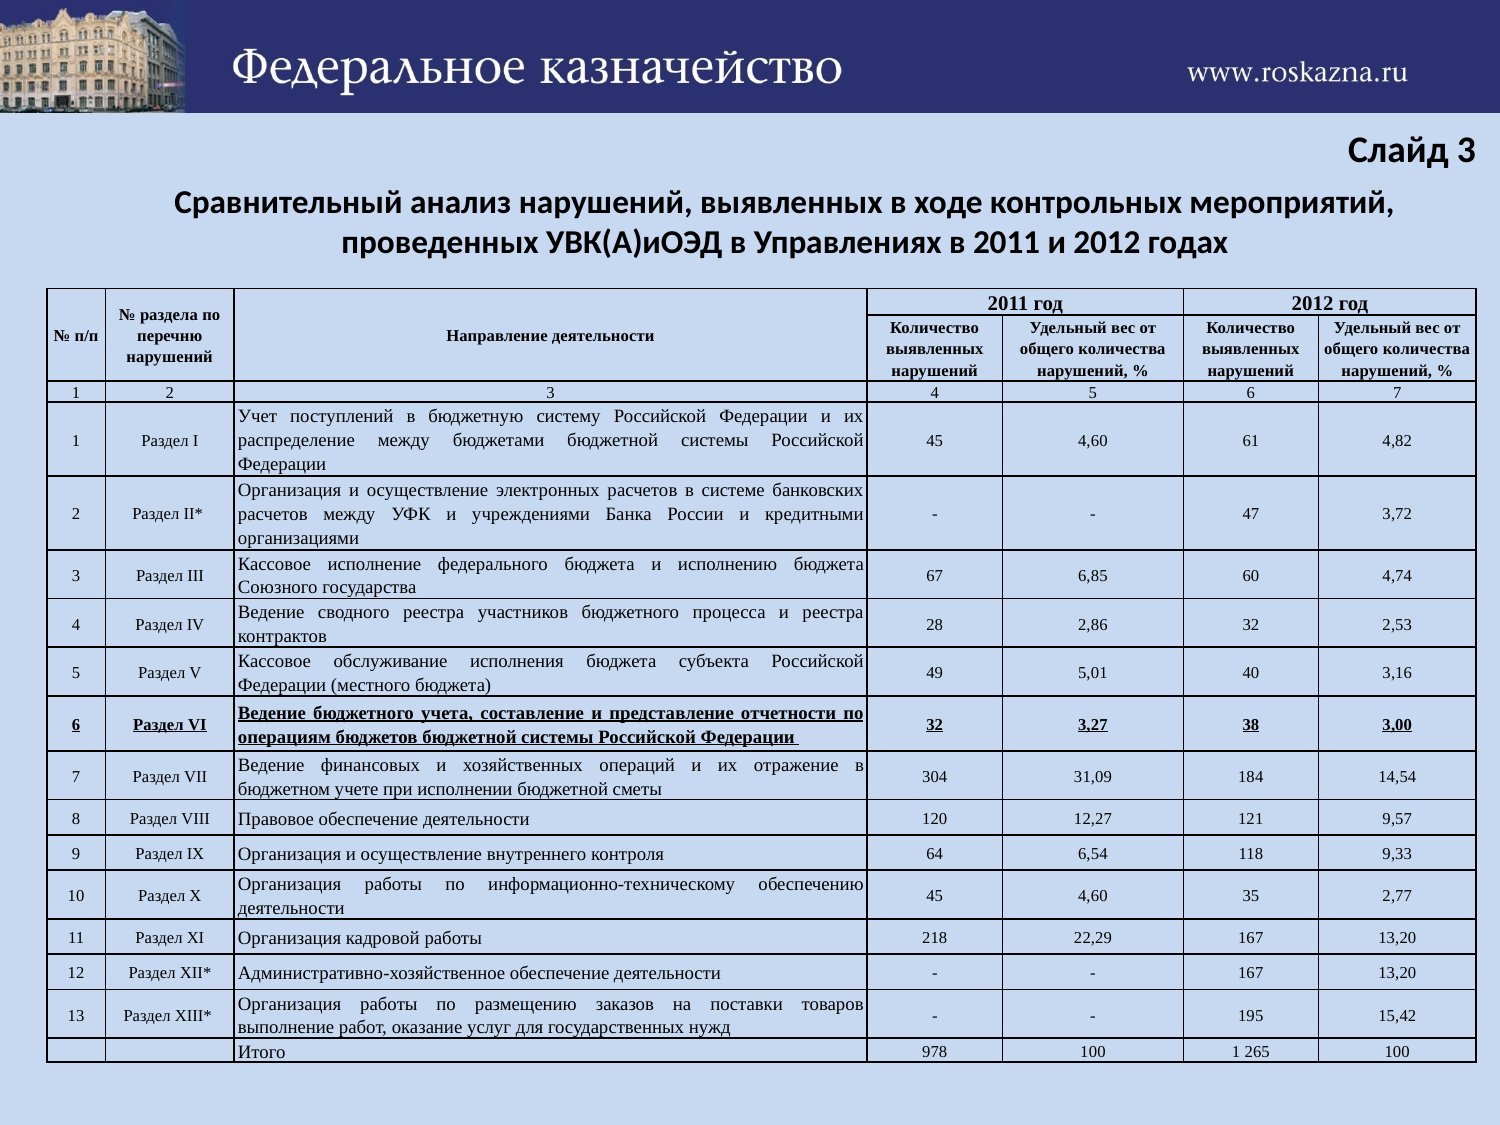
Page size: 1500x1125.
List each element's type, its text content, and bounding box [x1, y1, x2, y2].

table_cell 304 [868, 752, 1002, 799]
table_cell 218 [868, 920, 1002, 953]
table_cell Удельный вес от общего количества нарушений, % [1003, 316, 1183, 380]
table_cell 3,00 [1319, 697, 1475, 750]
table_cell 45 [868, 403, 1002, 475]
table_cell 5 [48, 648, 105, 695]
table_cell 120 [868, 800, 1002, 834]
table_cell Учет поступлений в бюджетную систему Российской Федерации и их распределение между бюджетами бюджетной системы Российской Федерации [235, 403, 866, 475]
table_cell 5,01 [1003, 648, 1183, 695]
table_cell - [1003, 477, 1183, 549]
text_box Слайд 3 [1324, 120, 1500, 177]
table_cell 13,20 [1319, 955, 1475, 989]
table_cell 22,29 [1003, 920, 1183, 953]
table_cell 35 [1184, 871, 1318, 918]
table_cell 12 [48, 955, 105, 989]
table_cell 1 [48, 403, 105, 475]
table_cell Раздел X [106, 871, 233, 918]
table_cell [106, 1039, 233, 1061]
table_cell 3,72 [1319, 477, 1475, 549]
table_cell 31,09 [1003, 752, 1183, 799]
table_cell 4,74 [1319, 551, 1475, 598]
table_cell 9,57 [1319, 800, 1475, 834]
table_cell 8 [48, 800, 105, 834]
table_cell 32 [868, 697, 1002, 750]
table_cell 47 [1184, 477, 1318, 549]
table_cell 60 [1184, 551, 1318, 598]
table_cell 7 [1319, 382, 1475, 401]
table_cell 184 [1184, 752, 1318, 799]
table_cell 3,16 [1319, 648, 1475, 695]
table_header № п/п [48, 289, 105, 380]
table_cell - [1003, 990, 1183, 1037]
table_cell 64 [868, 836, 1002, 869]
table_cell 2,86 [1003, 599, 1183, 646]
table_header Направление деятельности [235, 289, 866, 380]
table_header 2011 год [868, 289, 1183, 314]
table_cell 11 [48, 920, 105, 953]
table_cell 3 [48, 551, 105, 598]
table_cell 45 [868, 871, 1002, 918]
table_cell 4 [868, 382, 1002, 401]
table_cell 2,77 [1319, 871, 1475, 918]
table_cell 4,60 [1003, 871, 1183, 918]
table_cell 32 [1184, 599, 1318, 646]
table_cell 13 [48, 990, 105, 1037]
table_cell 167 [1184, 920, 1318, 953]
table_cell Правовое обеспечение деятельности [235, 800, 866, 834]
table_cell 12,27 [1003, 800, 1183, 834]
table_cell Раздел III [106, 551, 233, 598]
table_cell 3 [235, 382, 866, 401]
table_cell 100 [1319, 1039, 1475, 1061]
table_cell 40 [1184, 648, 1318, 695]
table_cell 67 [868, 551, 1002, 598]
table_cell Организация и осуществление электронных расчетов в системе банковских расчетов между УФК и учреждениями Банка России и кредитными организациями [235, 477, 866, 549]
table_header 2012 год [1184, 289, 1475, 314]
table_cell Удельный вес от общего количества нарушений, % [1319, 316, 1475, 380]
picture [0, 0, 1500, 113]
title Сравнительный анализ нарушений, выявленных в ходе контрольных мероприятий, проведенных УВК(А)иОЭД в Управлениях в 2011 и 2012 годах [70, 199, 1500, 282]
table_cell 121 [1184, 800, 1318, 834]
table_cell Итого [235, 1039, 866, 1061]
table_cell 13,20 [1319, 920, 1475, 953]
table_cell 4,82 [1319, 403, 1475, 475]
table_cell 2 [106, 382, 233, 401]
table_cell Раздел II* [106, 477, 233, 549]
table_cell Раздел VII [106, 752, 233, 799]
table_cell - [868, 955, 1002, 989]
table_cell 6 [48, 697, 105, 750]
table_cell Раздел VI [106, 697, 233, 750]
table_cell Организация работы по размещению заказов на поставки товаров выполнение работ, оказание услуг для государственных нужд [235, 990, 866, 1037]
table_cell Количество выявленных нарушений [1184, 316, 1318, 380]
table_cell 1 265 [1184, 1039, 1318, 1061]
table_cell Раздел XIII* [106, 990, 233, 1037]
table_cell Ведение сводного реестра участников бюджетного процесса и реестра контрактов [235, 599, 866, 646]
table_cell Раздел I [106, 403, 233, 475]
table_cell 6 [1184, 382, 1318, 401]
table_cell 4,60 [1003, 403, 1183, 475]
table_cell 38 [1184, 697, 1318, 750]
table_header № раздела по перечню нарушений [106, 289, 233, 380]
table_cell 28 [868, 599, 1002, 646]
table_cell 5 [1003, 382, 1183, 401]
table_cell 2,53 [1319, 599, 1475, 646]
table_cell Административно-хозяйственное обеспечение деятельности [235, 955, 866, 989]
table_cell Раздел V [106, 648, 233, 695]
table_cell 10 [48, 871, 105, 918]
table_cell Количество выявленных нарушений [868, 316, 1002, 380]
table_cell Кассовое исполнение федерального бюджета и исполнению бюджета Союзного государства [235, 551, 866, 598]
table_cell Раздел IX [106, 836, 233, 869]
table_cell 6,54 [1003, 836, 1183, 869]
table_cell 3,27 [1003, 697, 1183, 750]
table_cell Ведение бюджетного учета, составление и представление отчетности по операциям бюджетов бюджетной системы Российской Федерации [235, 697, 866, 750]
table_cell Раздел XII* [106, 955, 233, 989]
table_cell - [868, 990, 1002, 1037]
table_cell [48, 1039, 105, 1061]
table_cell 2 [48, 477, 105, 549]
table_cell 6,85 [1003, 551, 1183, 598]
table_cell 14,54 [1319, 752, 1475, 799]
table_cell 9,33 [1319, 836, 1475, 869]
table_cell 118 [1184, 836, 1318, 869]
table_cell 61 [1184, 403, 1318, 475]
table_cell 167 [1184, 955, 1318, 989]
table_cell 4 [48, 599, 105, 646]
table_cell 7 [48, 752, 105, 799]
table_cell Организация работы по информационно-техническому обеспечению деятельности [235, 871, 866, 918]
table_cell 9 [48, 836, 105, 869]
table_cell Организация кадровой работы [235, 920, 866, 953]
table_cell Раздел VIII [106, 800, 233, 834]
table_cell 195 [1184, 990, 1318, 1037]
table_cell 15,42 [1319, 990, 1475, 1037]
table_cell - [868, 477, 1002, 549]
table_cell Ведение финансовых и хозяйственных операций и их отражение в бюджетном учете при исполнении бюджетной сметы [235, 752, 866, 799]
table_cell - [1003, 955, 1183, 989]
table_cell 1 [48, 382, 105, 401]
table_cell Раздел IV [106, 599, 233, 646]
table_cell Кассовое обслуживание исполнения бюджета субъекта Российской Федерации (местного бюджета) [235, 648, 866, 695]
table_cell Раздел XI [106, 920, 233, 953]
table_cell 100 [1003, 1039, 1183, 1061]
table_cell 978 [868, 1039, 1002, 1061]
table_cell 49 [868, 648, 1002, 695]
table_cell Организация и осуществление внутреннего контроля [235, 836, 866, 869]
